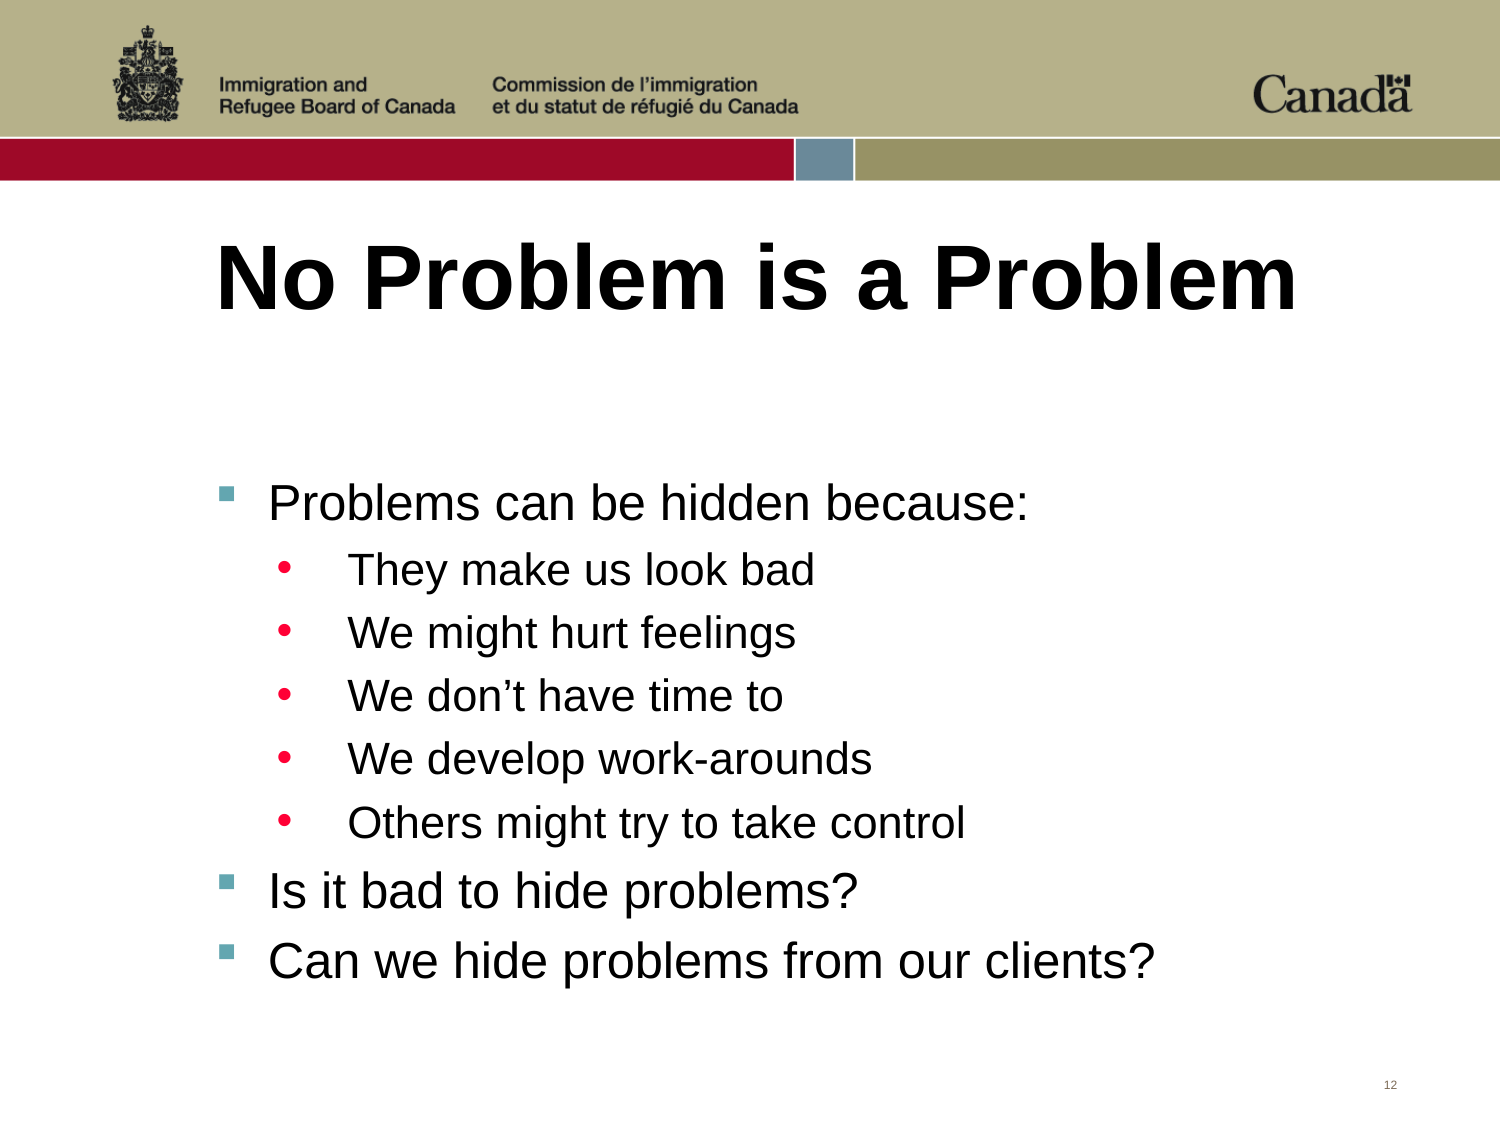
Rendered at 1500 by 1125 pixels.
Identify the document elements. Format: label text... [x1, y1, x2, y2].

picture [0, 0, 1500, 1125]
slide_number 12 [1100, 1025, 1413, 1100]
list Problems can be hidden because: They make us look bad We might hurt feelings We don’t have time to We develop work-arounds Others might try to take control Is it bad to hide problems? Can we hide problems from our clients? [200, 462, 1413, 1000]
title No Problem is a Problem [200, 237, 1413, 425]
